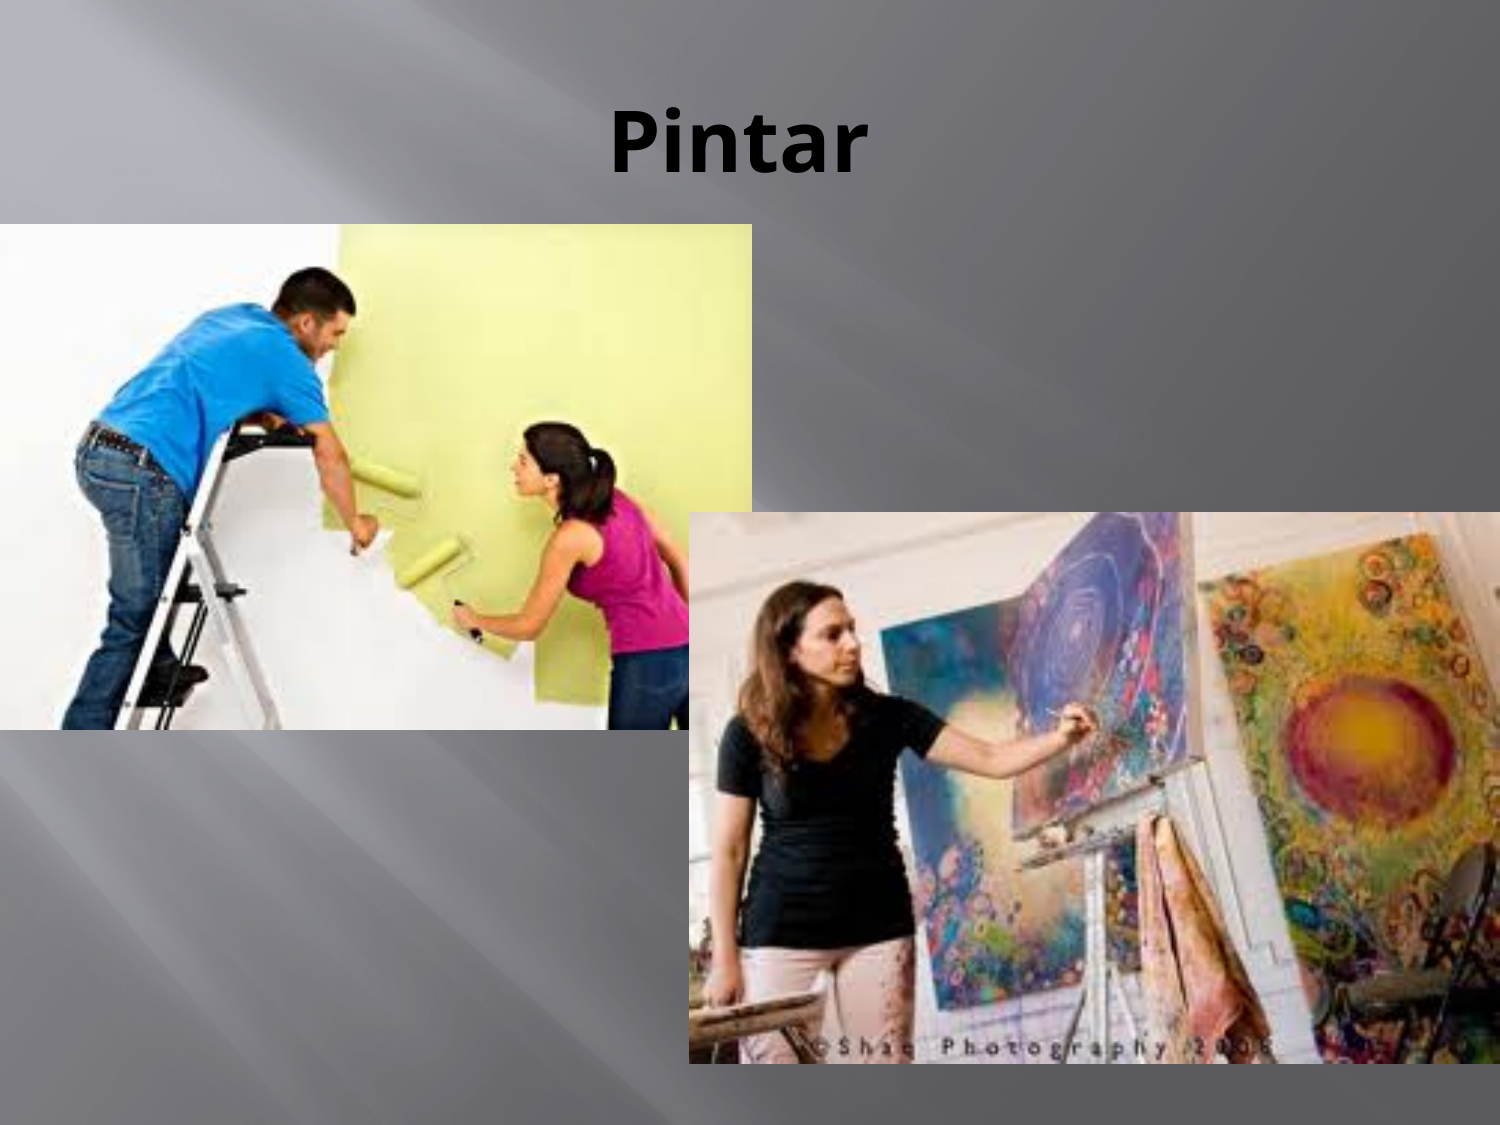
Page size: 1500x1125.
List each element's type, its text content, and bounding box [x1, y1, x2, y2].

title Pintar [75, 45, 1425, 233]
picture [688, 512, 1500, 1065]
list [0, 224, 753, 731]
